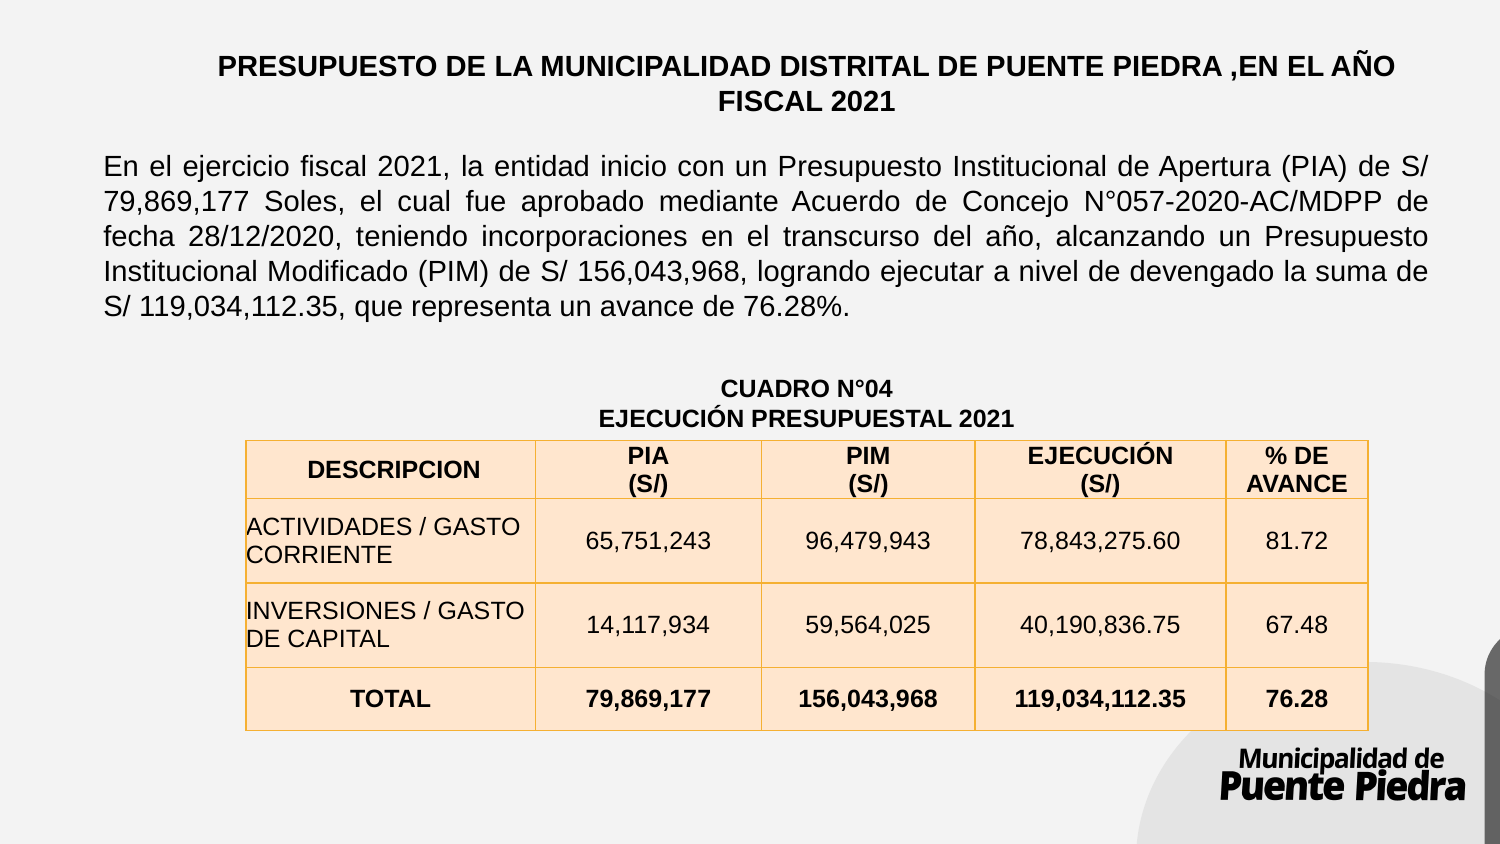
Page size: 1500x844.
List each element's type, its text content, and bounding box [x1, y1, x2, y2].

table_header PIA (S/) [536, 441, 761, 498]
text_box CUADRO N°04 EJECUCIÓN PRESUPUESTAL 2021 [405, 365, 1209, 440]
table_header % DE AVANCE [1227, 441, 1367, 498]
table_cell 59,564,025 [762, 584, 974, 667]
table_header EJECUCIÓN (S/) [976, 441, 1225, 498]
table_cell 65,751,243 [536, 499, 761, 582]
table_header PIM (S/) [762, 441, 974, 498]
text_box En el ejercicio fiscal 2021, la entidad inicio con un Presupuesto Institucional de Apertura (PIA) de S/ 79,869,177 Soles, el cual fue aprobado mediante Acuerdo de Concejo N°057-2020-AC/MDPP de fecha 28/12/2020, teniendo incorporaciones en el transcurso del año, alcanzando un Presupuesto Institucional Modificado (PIM) de S/ 156,043,968, logrando ejecutar a nivel de devengado la suma de S/ 119,034,112.35, que representa un avance de 76.28%. [13, 131, 1446, 422]
table_cell ACTIVIDADES / GASTO CORRIENTE [247, 499, 535, 582]
table_cell 40,190,836.75 [976, 584, 1225, 667]
table_cell 119,034,112.35 [976, 668, 1225, 730]
picture [1187, 719, 1485, 833]
table_cell 156,043,968 [762, 668, 974, 730]
table_cell TOTAL [247, 668, 535, 730]
table_cell 78,843,275.60 [976, 499, 1225, 582]
table_header DESCRIPCION [247, 441, 535, 498]
table_cell 79,869,177 [536, 668, 761, 730]
table_cell 14,117,934 [536, 584, 761, 667]
table_cell INVERSIONES / GASTO DE CAPITAL [247, 584, 535, 667]
title PRESUPUESTO DE LA MUNICIPALIDAD DISTRITAL DE PUENTE PIEDRA ,EN EL AÑO FISCAL 2021 [167, 24, 1447, 132]
table_cell 67.48 [1227, 584, 1367, 667]
table_cell 76.28 [1227, 668, 1367, 730]
table_cell 96,479,943 [762, 499, 974, 582]
table_cell 81.72 [1227, 499, 1367, 582]
